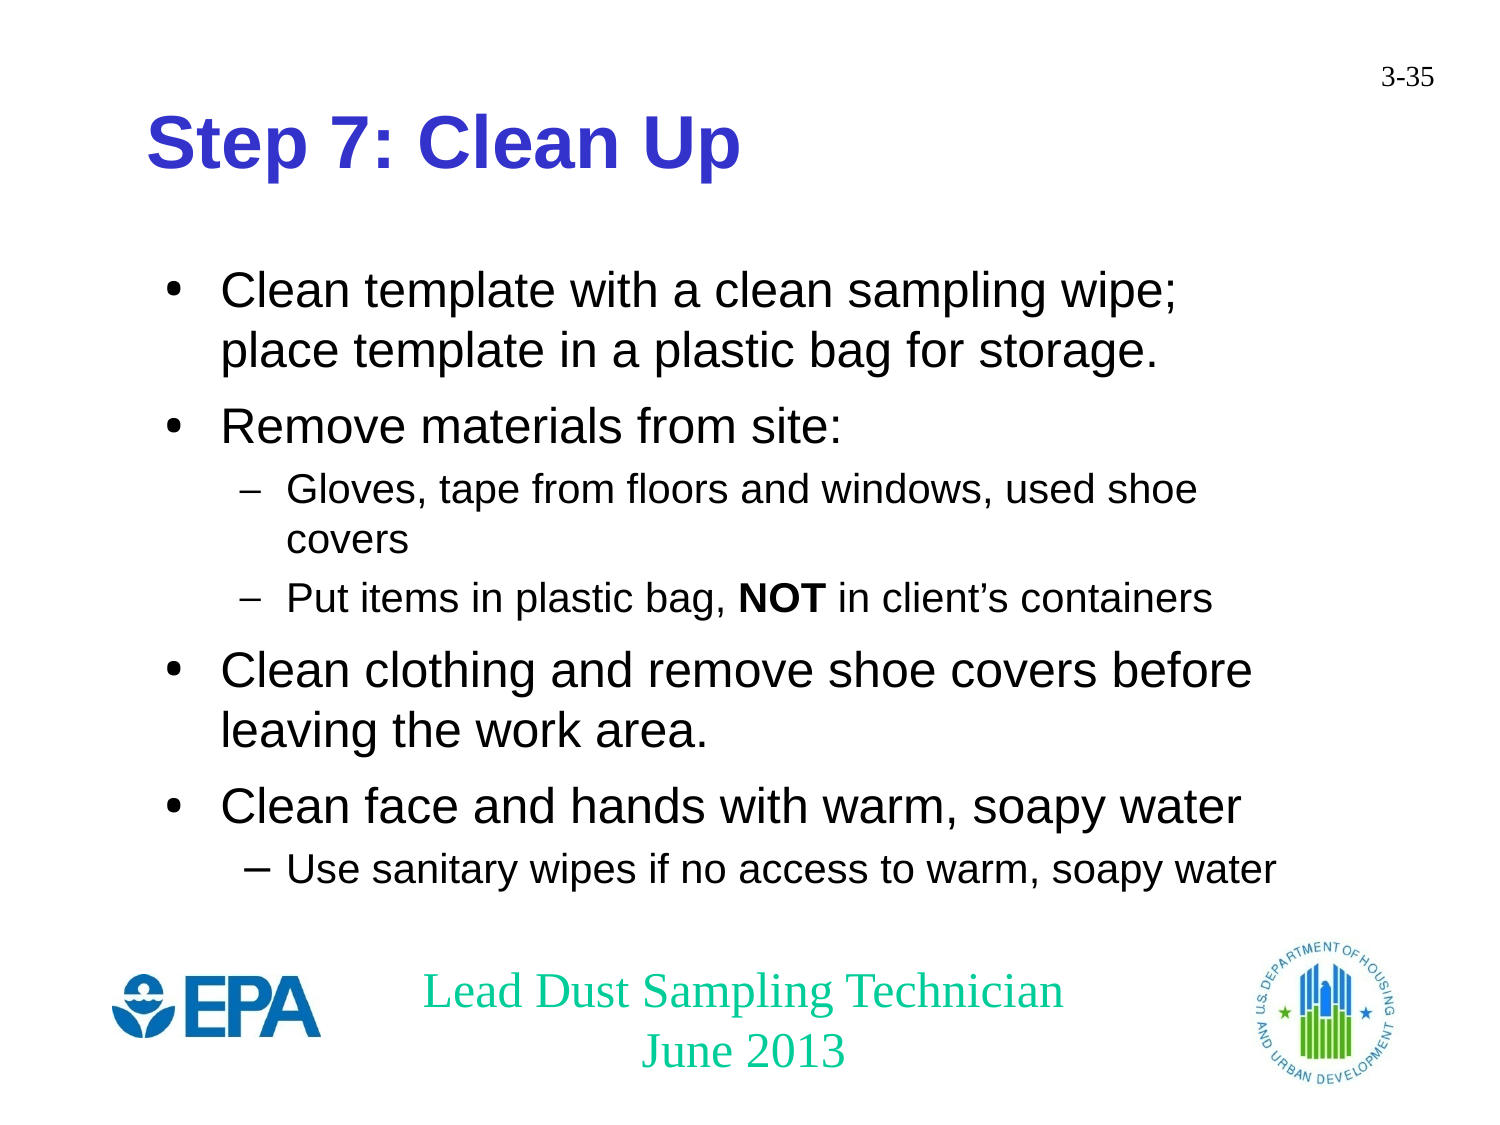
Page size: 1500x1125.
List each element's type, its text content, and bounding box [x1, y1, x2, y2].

text_box Step 7: Clean Up [131, 44, 1282, 232]
text_box Clean template with a clean sampling wipe; place template in a plastic bag for storage. Remove materials from site: Gloves, tape from floors and windows, used shoe covers Put items in plastic bag, NOT in client’s containers Clean clothing and remove shoe covers before leaving the work area. Clean face and hands with warm, soapy water Use sanitary wipes if no access to warm, soapy water [150, 249, 1313, 900]
picture [112, 974, 321, 1038]
picture [1250, 937, 1400, 1088]
